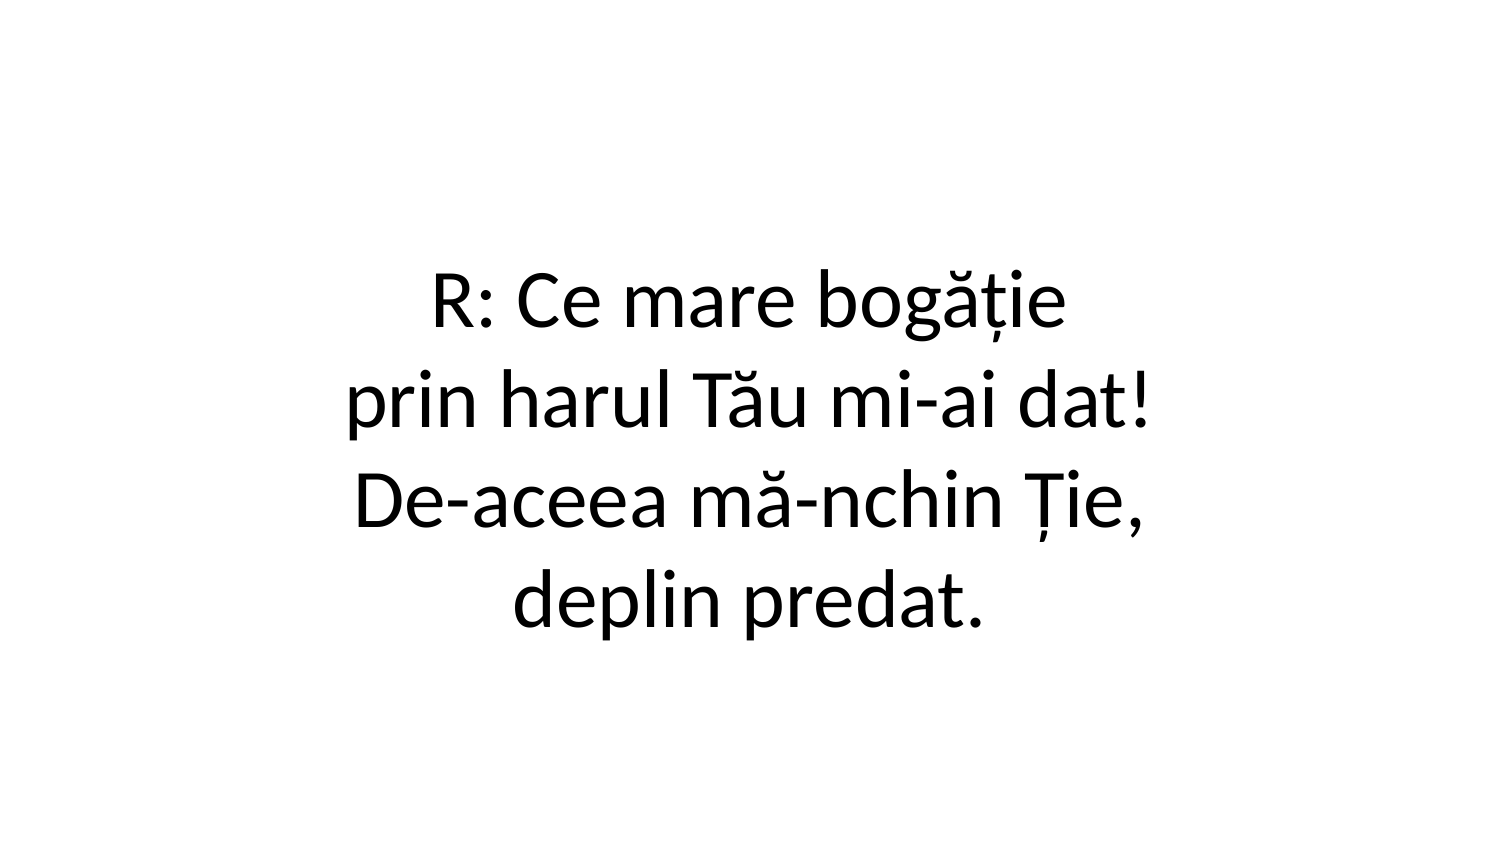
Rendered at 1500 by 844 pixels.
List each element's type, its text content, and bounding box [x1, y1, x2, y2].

text_box R: Ce mare bogăție prin harul Tău mi-ai dat! De-aceea mă-nchin Ție, deplin predat. [329, 192, 1171, 652]
